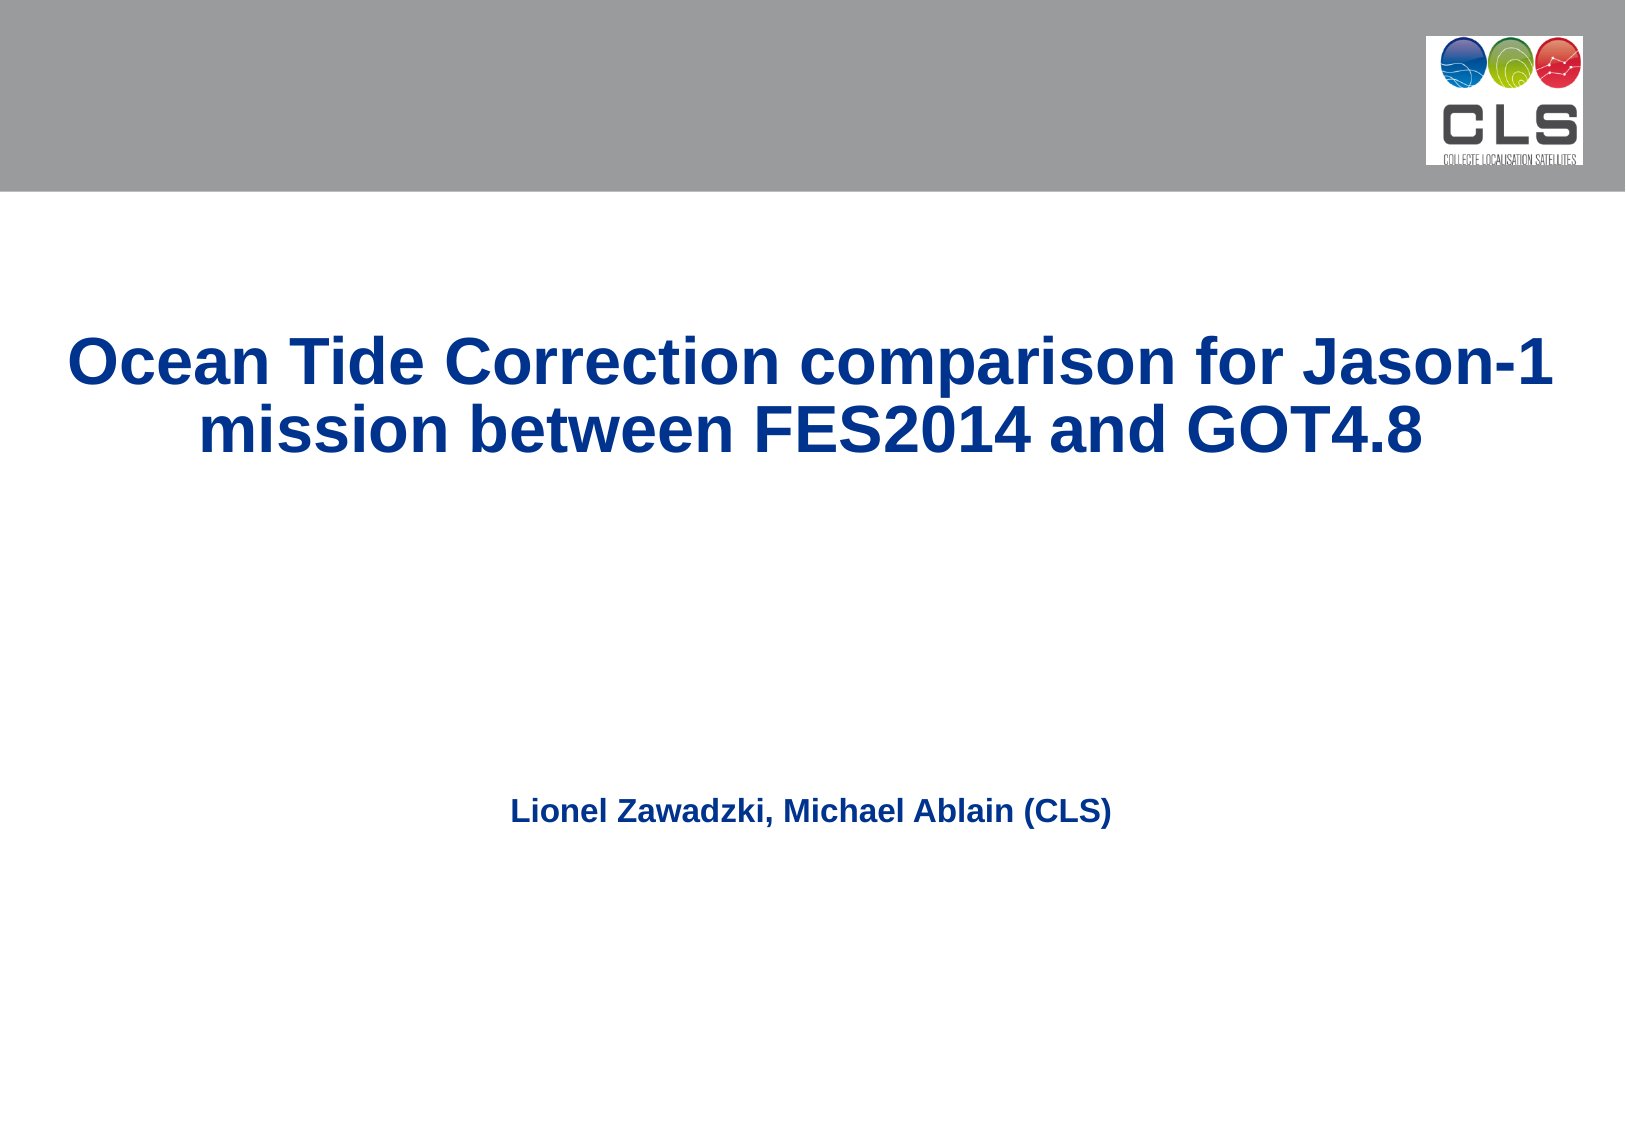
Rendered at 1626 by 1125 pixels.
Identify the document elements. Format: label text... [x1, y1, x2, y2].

text_box Ocean Tide Correction comparison for Jason-1 mission between FES2014 and GOT4.8 Lionel Zawadzki, Michael Ablain (CLS) [34, 322, 1589, 897]
picture [1426, 36, 1583, 165]
